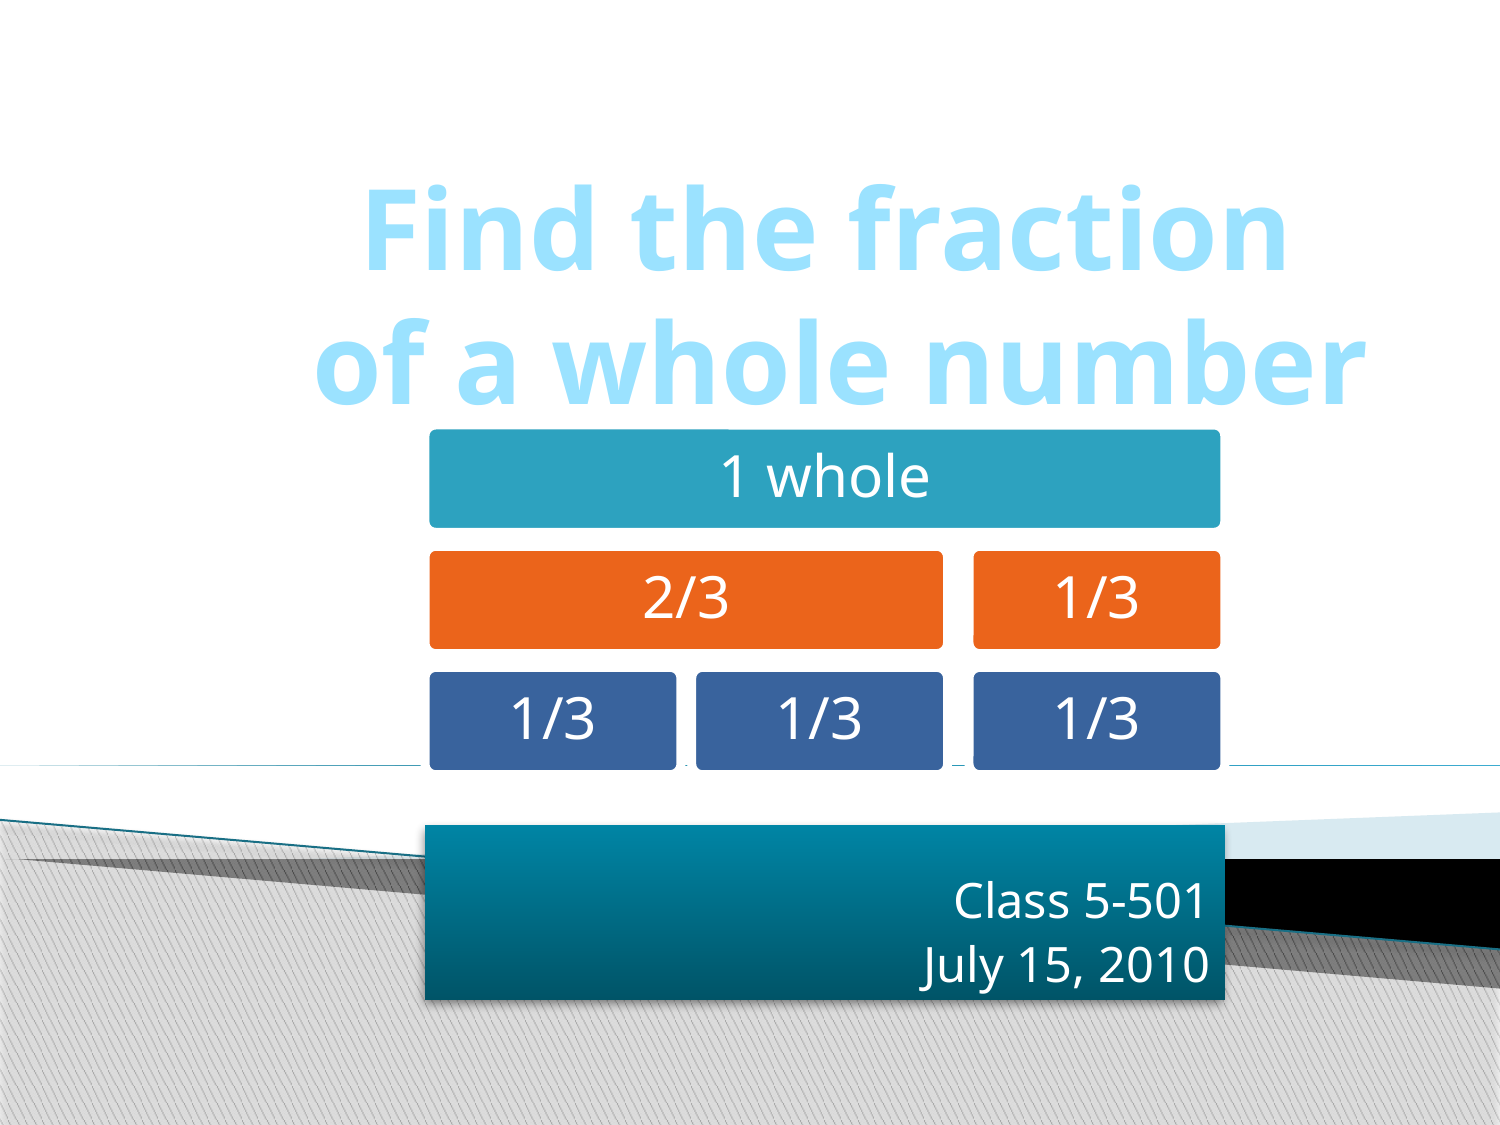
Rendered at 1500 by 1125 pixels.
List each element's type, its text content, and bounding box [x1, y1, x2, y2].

picture [1226, 927, 1500, 989]
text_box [424, 424, 1226, 776]
text_box Find the fraction of a whole number [37, 149, 1500, 435]
subtitle Class 5-501 July 15, 2010 [425, 825, 1225, 1000]
picture [5, 859, 424, 895]
